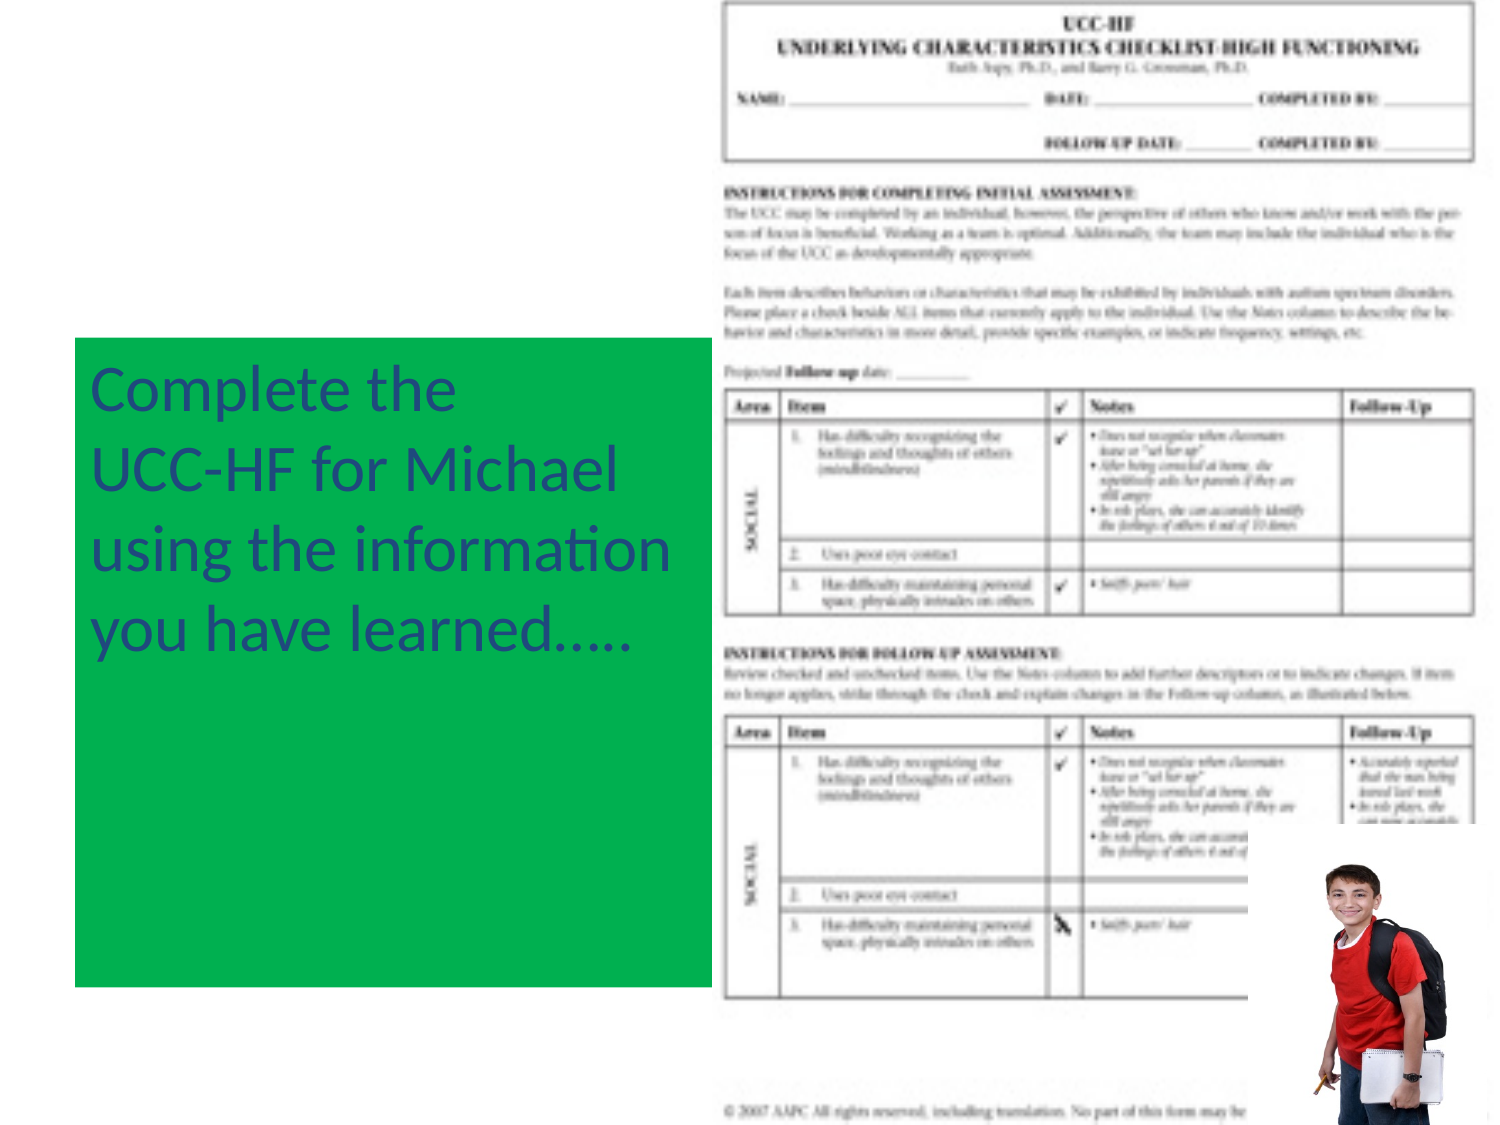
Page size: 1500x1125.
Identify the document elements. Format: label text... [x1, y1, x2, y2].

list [712, 0, 1500, 1125]
list Complete the UCC-HF for Michael using the information you have learned….. [75, 337, 707, 988]
picture [1248, 824, 1487, 1125]
